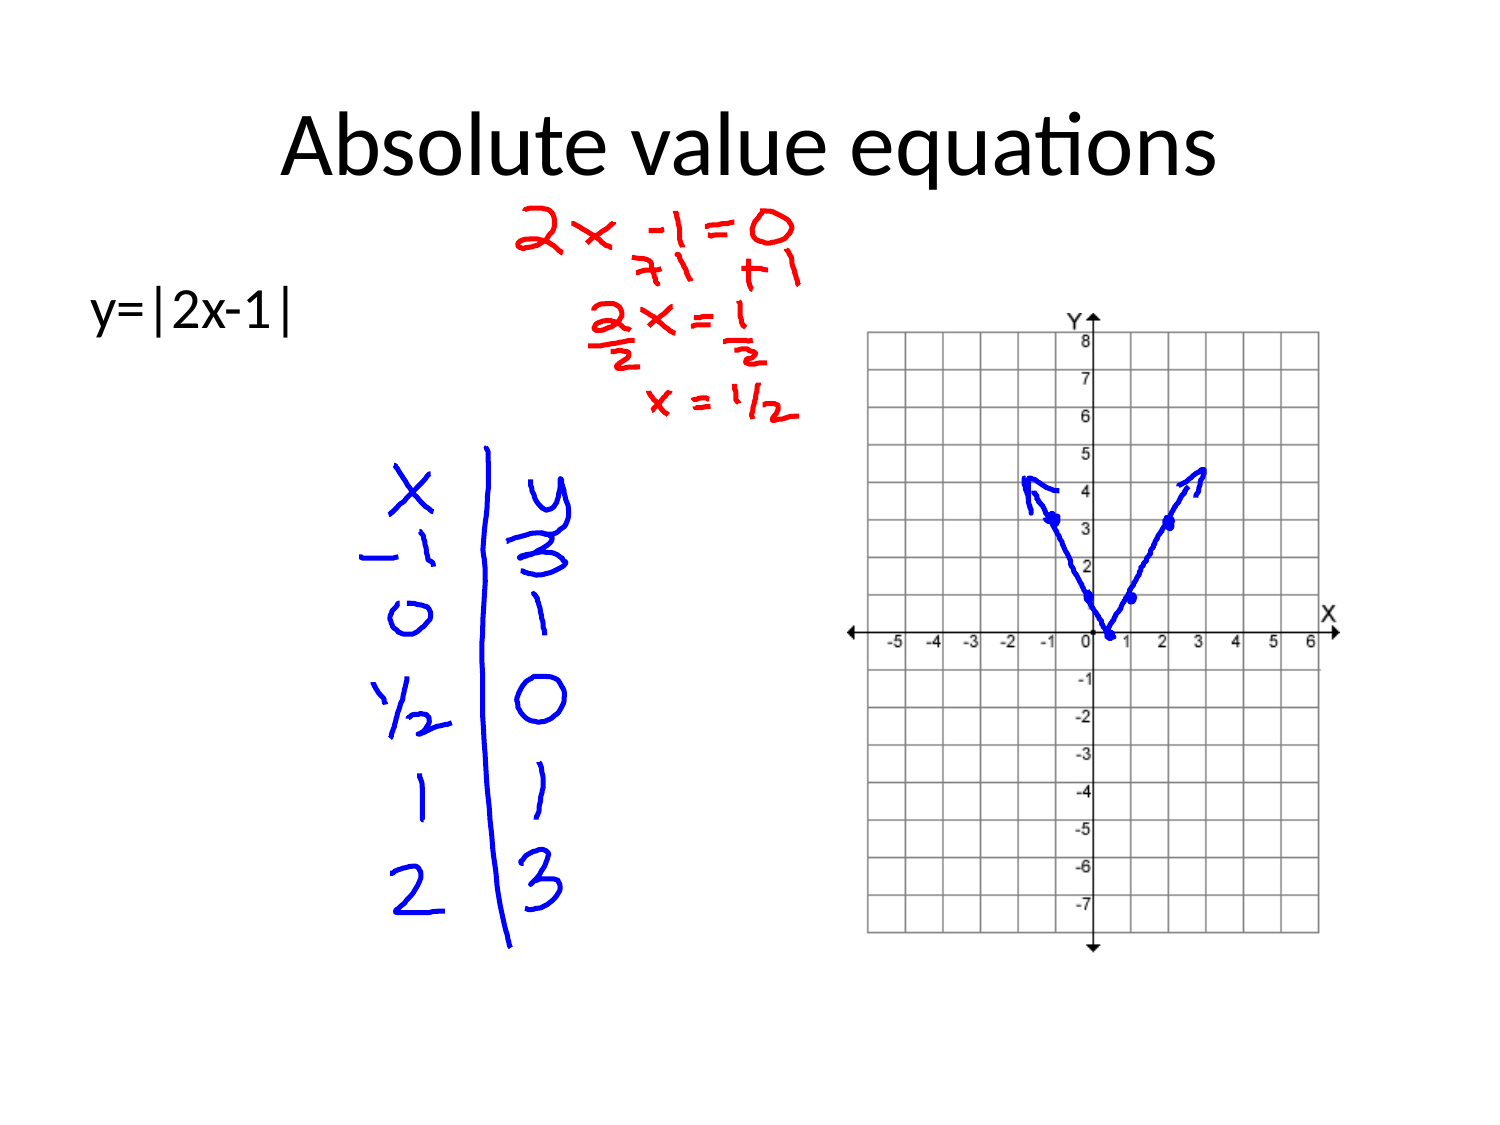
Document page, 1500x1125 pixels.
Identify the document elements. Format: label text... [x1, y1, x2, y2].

text_box [390, 865, 445, 914]
text_box [733, 383, 740, 404]
text_box [517, 207, 564, 254]
text_box [419, 530, 435, 567]
text_box [693, 315, 714, 319]
text_box [588, 339, 635, 347]
list y=|2x-1| [75, 262, 738, 1005]
text_box [657, 320, 676, 334]
text_box [532, 592, 546, 636]
text_box [647, 390, 658, 404]
text_box [658, 404, 669, 416]
text_box [640, 308, 657, 319]
text_box [506, 532, 567, 576]
text_box [394, 464, 414, 492]
text_box [750, 382, 760, 420]
text_box [734, 348, 767, 365]
text_box [785, 248, 800, 286]
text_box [1023, 469, 1205, 639]
text_box [595, 236, 613, 249]
text_box [762, 402, 800, 422]
text_box [535, 762, 544, 820]
text_box [723, 339, 753, 343]
text_box [571, 222, 595, 236]
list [847, 313, 1340, 955]
text_box [481, 446, 512, 949]
text_box [645, 271, 659, 285]
text_box [738, 300, 747, 329]
text_box [674, 210, 684, 248]
text_box [676, 253, 692, 282]
text_box [529, 477, 570, 535]
text_box [372, 682, 387, 705]
text_box [610, 349, 641, 370]
text_box [751, 210, 793, 244]
text_box [413, 491, 434, 513]
text_box [648, 228, 665, 232]
text_box [651, 390, 671, 412]
text_box [694, 405, 711, 409]
text_box [407, 712, 453, 735]
text_box [747, 258, 753, 291]
text_box [648, 305, 673, 327]
text_box [631, 256, 654, 269]
text_box [388, 473, 431, 516]
text_box [750, 267, 769, 271]
text_box [691, 397, 710, 402]
text_box [389, 676, 408, 739]
text_box [704, 221, 735, 228]
text_box [593, 302, 631, 332]
title Absolute value equations [75, 45, 1425, 233]
text_box [636, 267, 662, 274]
text_box [389, 602, 432, 635]
text_box [515, 675, 566, 723]
text_box [418, 773, 424, 821]
text_box [520, 848, 561, 911]
text_box [586, 222, 615, 244]
